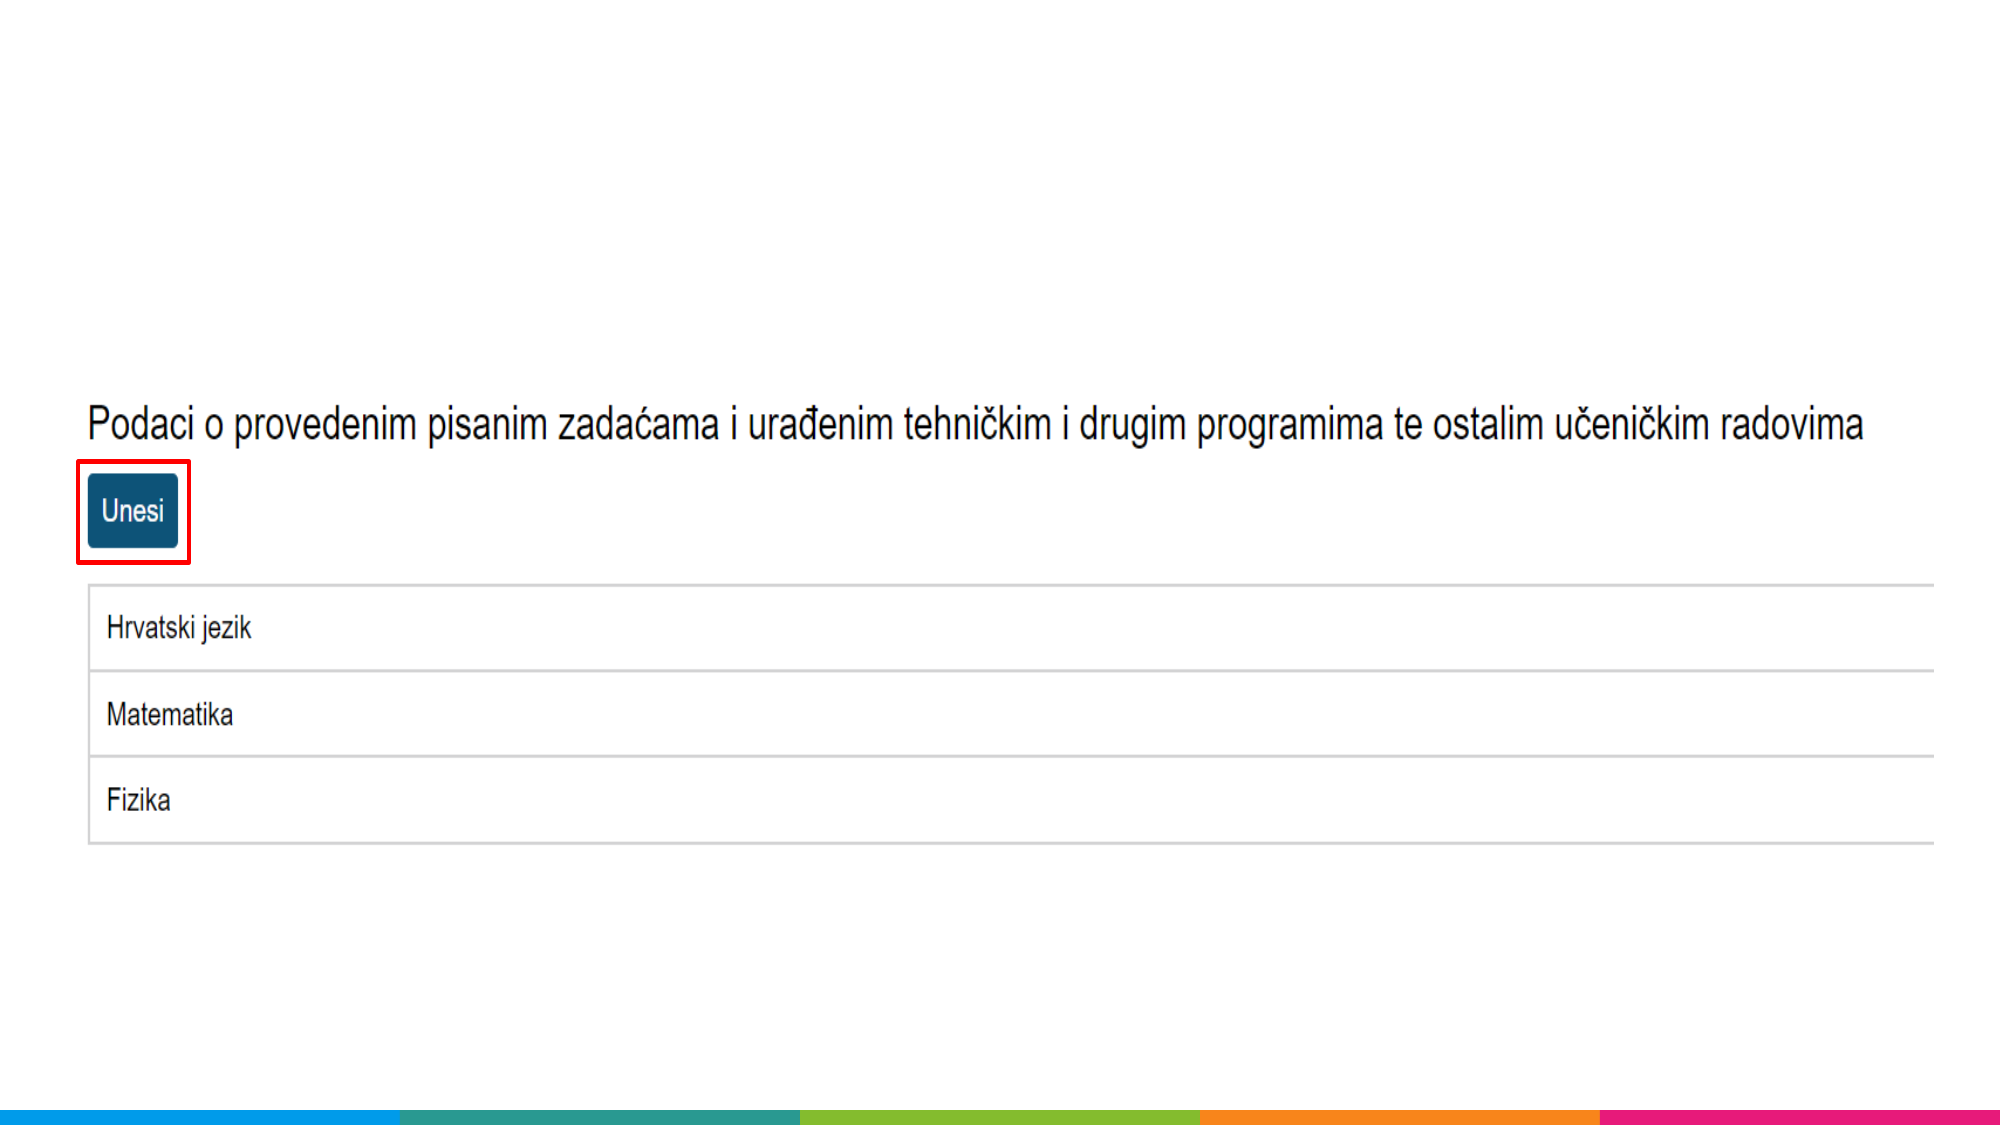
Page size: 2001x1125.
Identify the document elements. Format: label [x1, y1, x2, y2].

picture [67, 368, 1934, 871]
